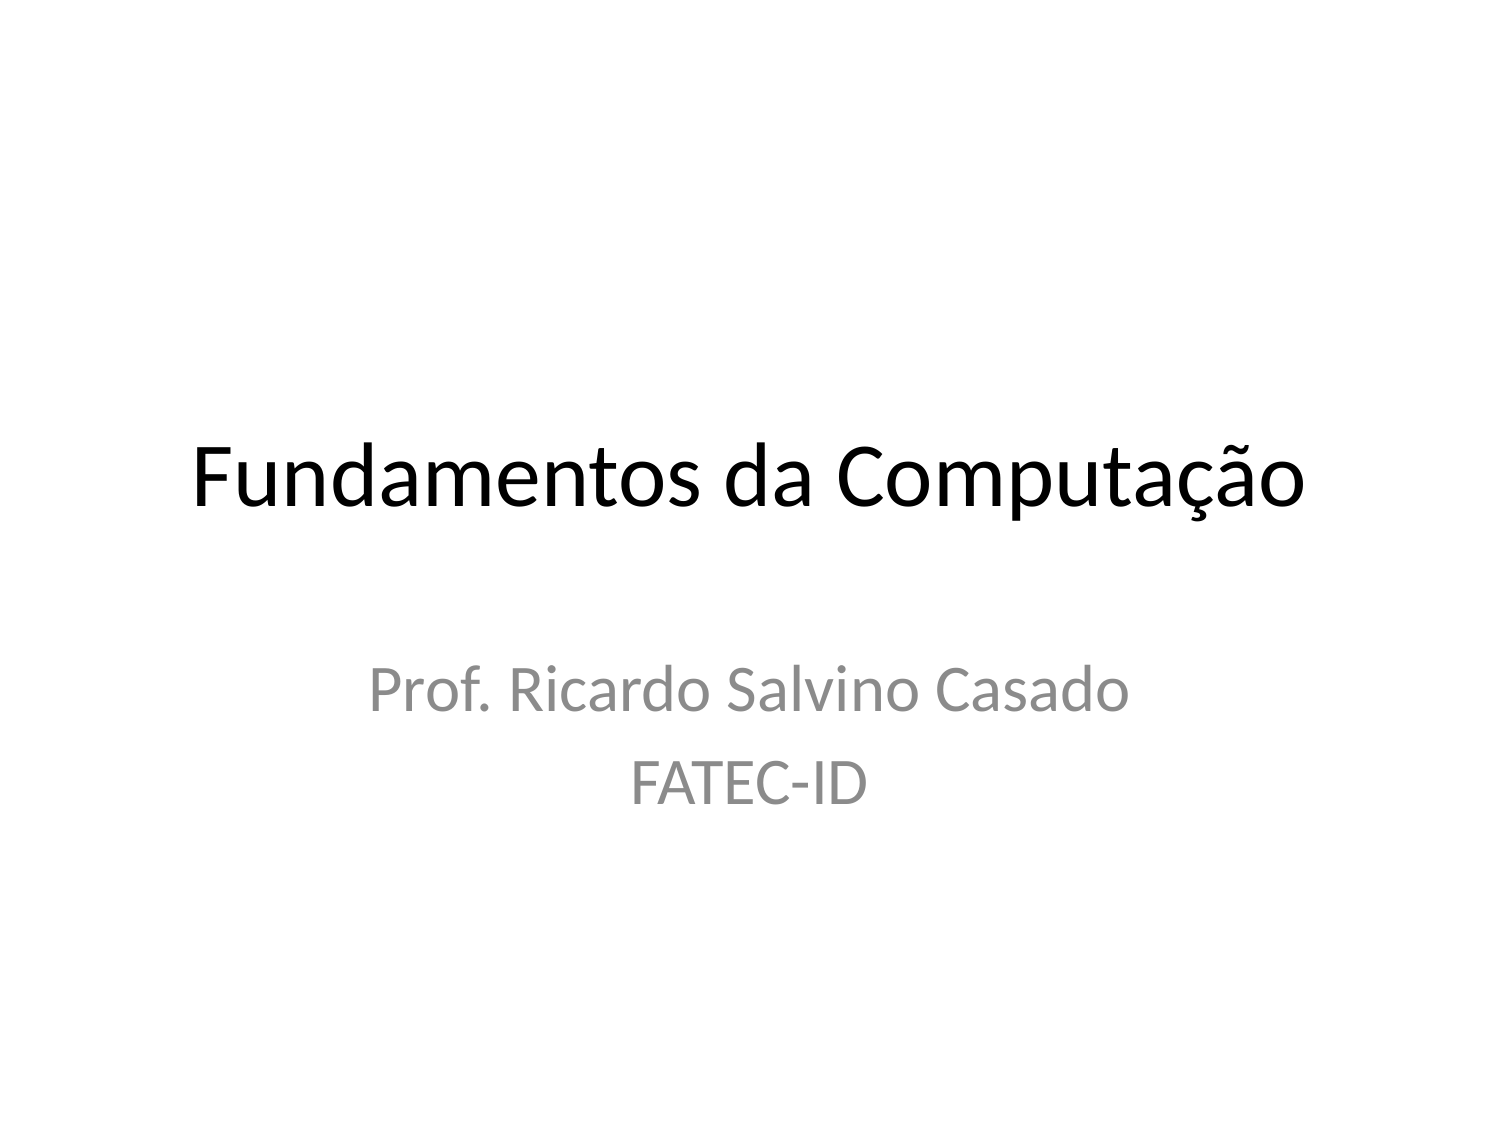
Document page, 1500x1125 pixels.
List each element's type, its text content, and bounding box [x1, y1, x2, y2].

subtitle Prof. Ricardo Salvino Casado FATEC-ID [225, 637, 1275, 925]
title Fundamentos da Computação [112, 349, 1388, 591]
